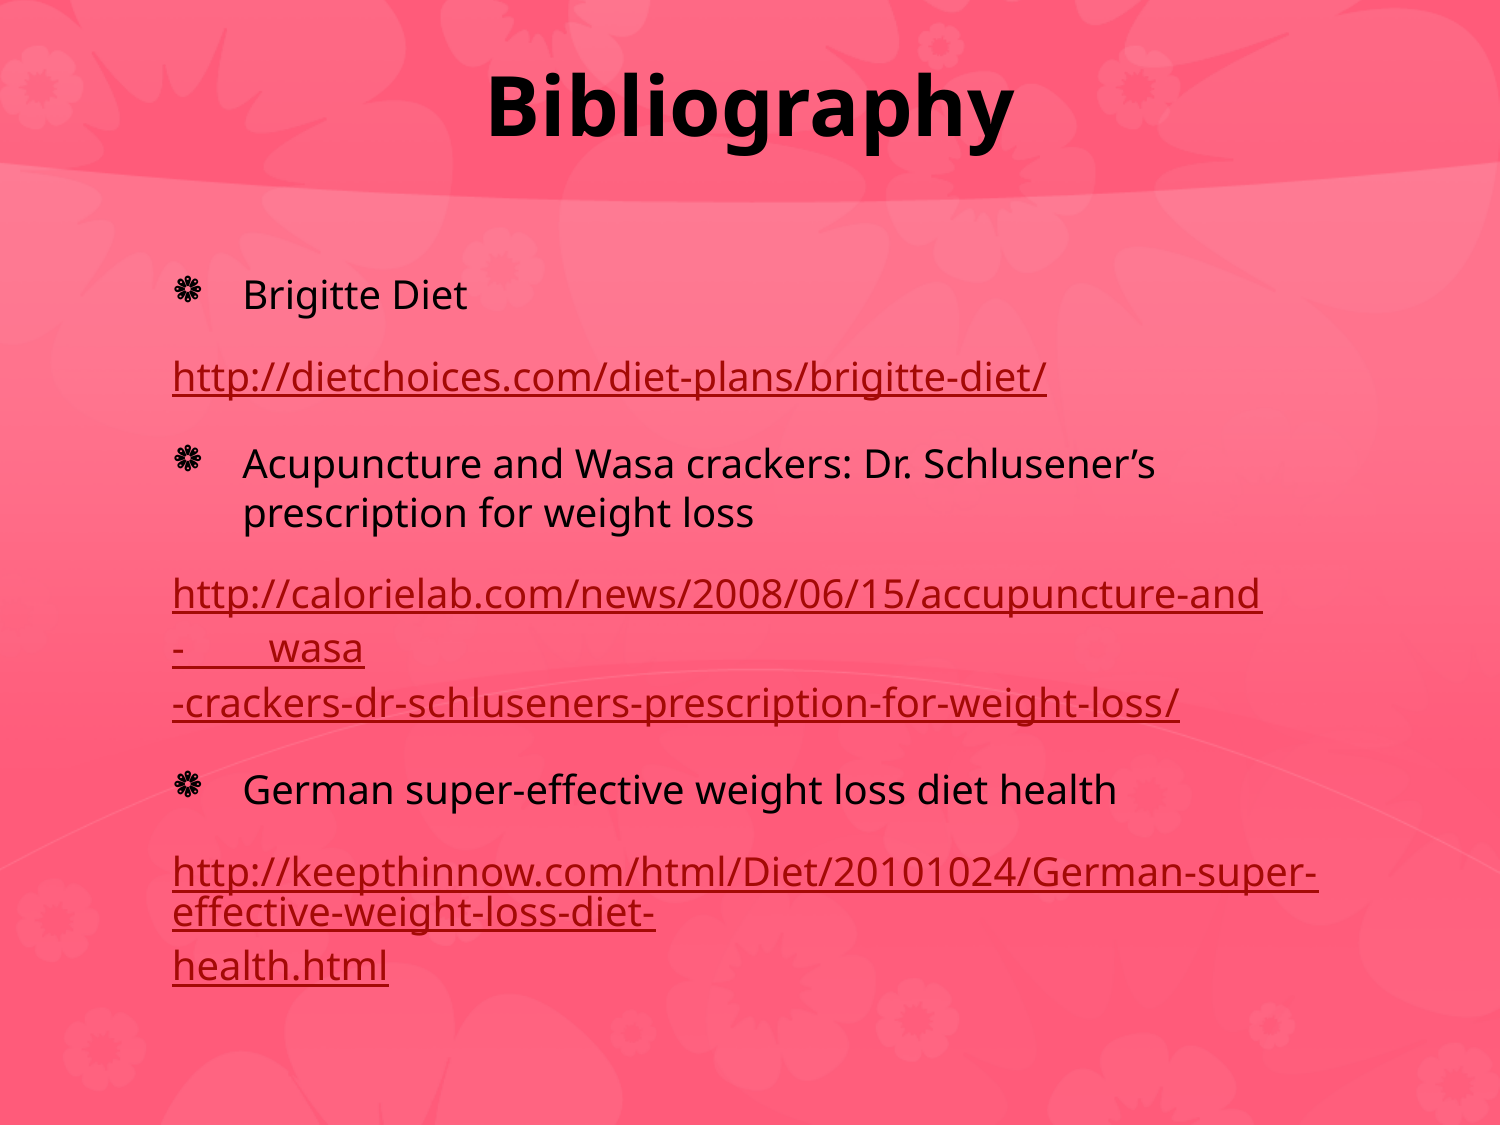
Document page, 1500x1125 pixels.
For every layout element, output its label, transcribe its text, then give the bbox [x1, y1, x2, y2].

title Bibliography [127, 14, 1372, 203]
picture [0, 0, 1500, 1125]
list Brigitte Diet http://dietchoices.com/diet-plans/brigitte-diet/ Acupuncture and Wasa crackers: Dr. Schlusener’s prescription for weight loss http://calorielab.com/news/2008/06/15/accupuncture-and- wasa-crackers-dr-schluseners-prescription-for-weight-loss/ German super-effective weight loss diet health http://keepthinnow.com/html/Diet/20101024/German-super-effective-weight-loss-diet-health.html [156, 262, 1344, 967]
